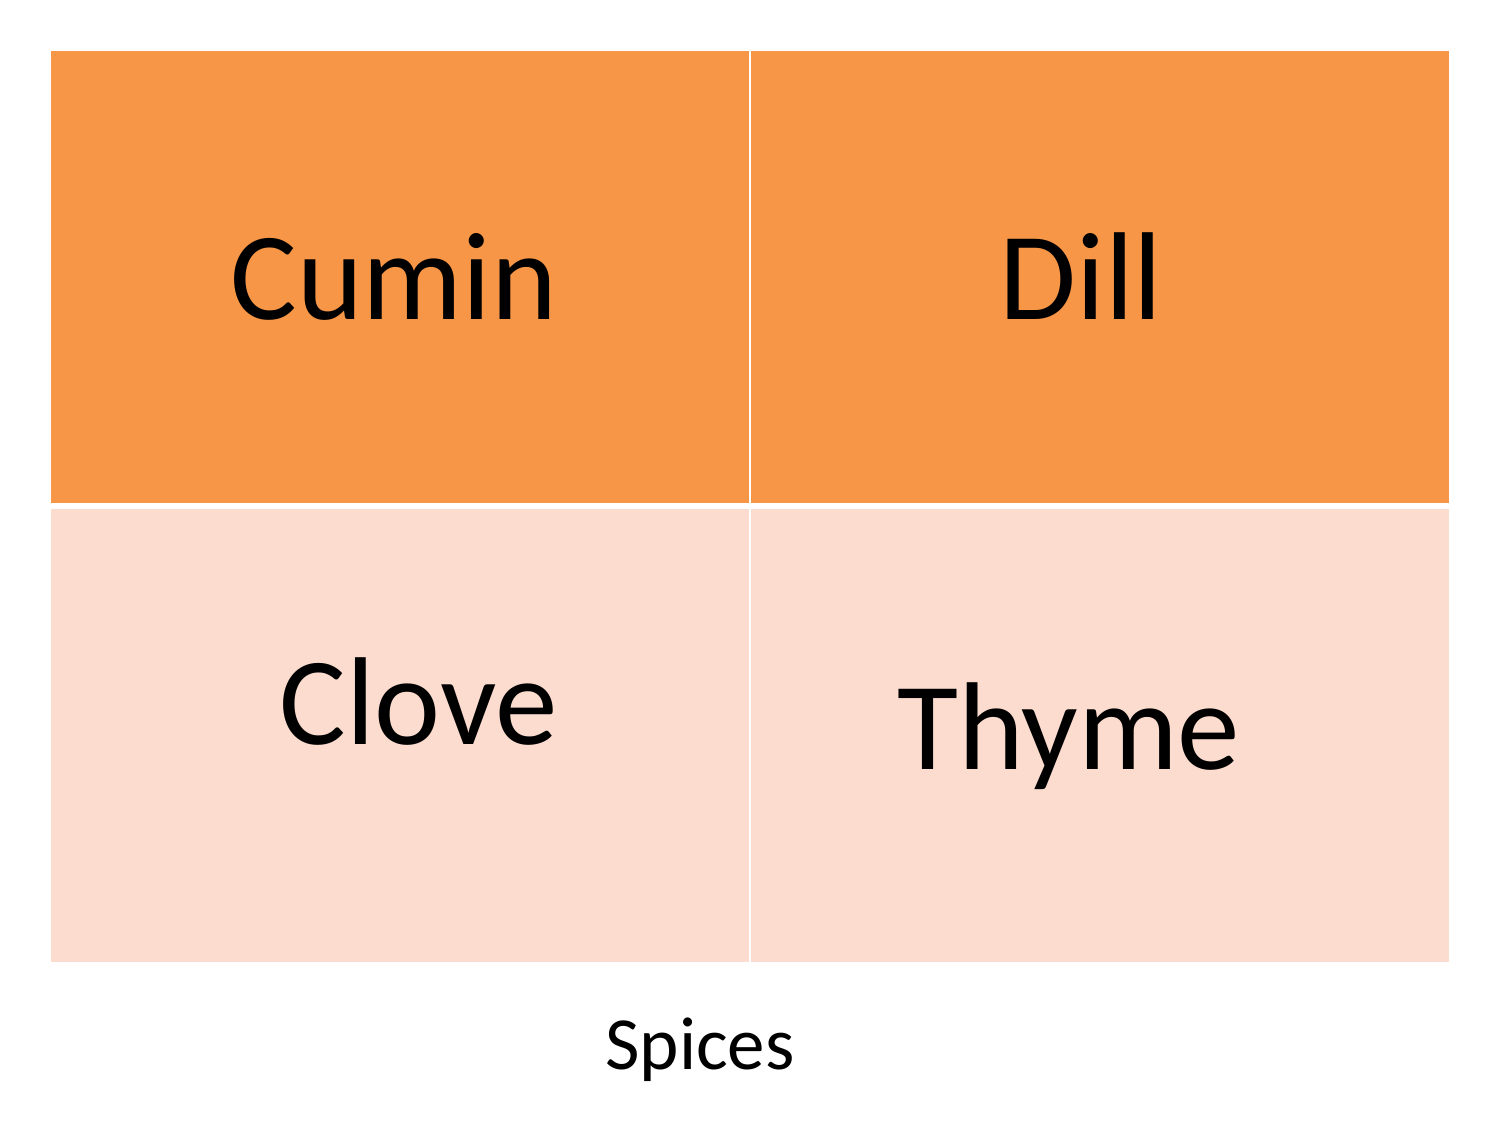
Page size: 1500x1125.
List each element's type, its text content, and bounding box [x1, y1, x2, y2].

text_box Clove [137, 612, 700, 778]
table_header [51, 51, 749, 503]
text_box Cumin [112, 187, 675, 353]
text_box Dill [800, 187, 1363, 353]
table_cell [51, 509, 749, 962]
text_box Thyme [787, 637, 1350, 803]
table_cell [751, 509, 1449, 962]
text_box Spices [99, 987, 1300, 1093]
table_header [751, 51, 1449, 503]
